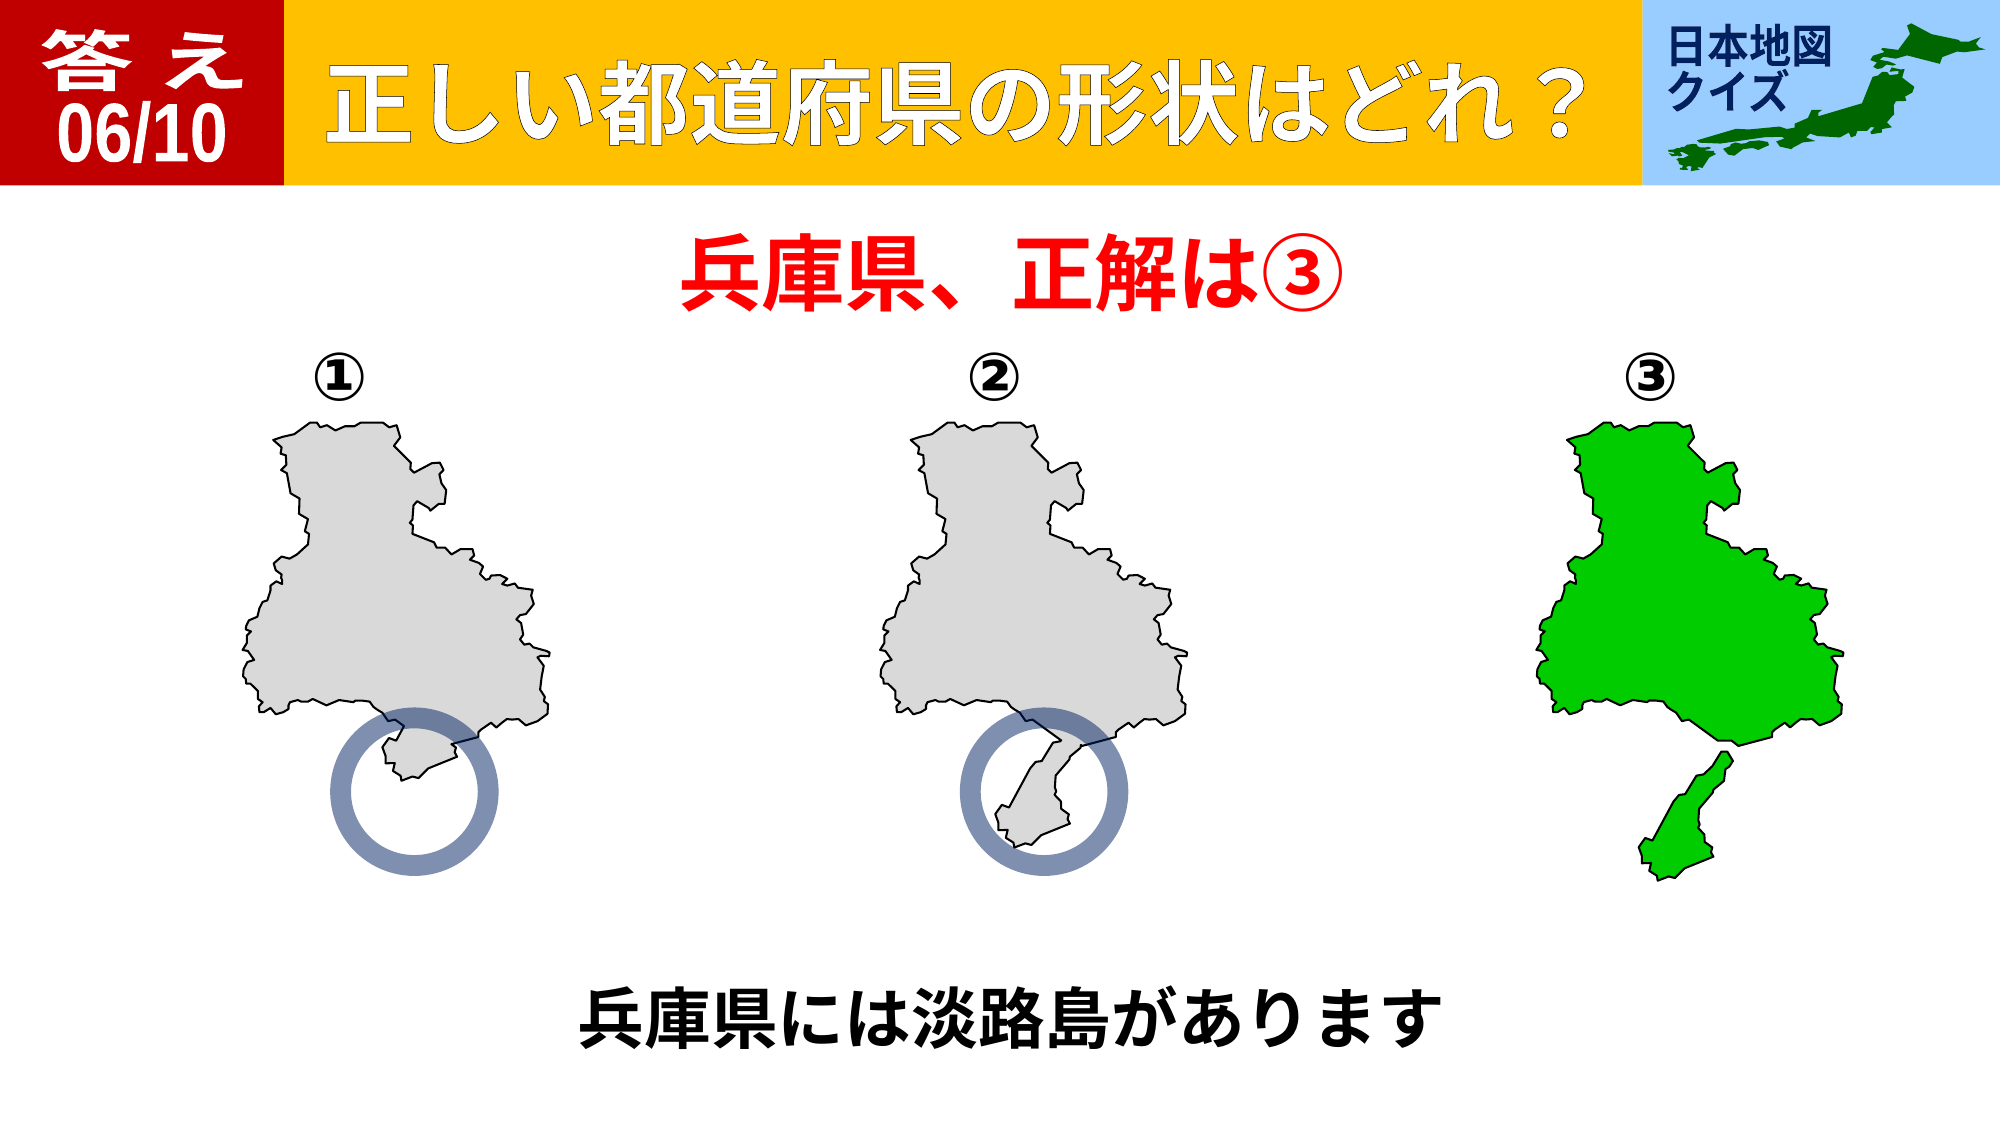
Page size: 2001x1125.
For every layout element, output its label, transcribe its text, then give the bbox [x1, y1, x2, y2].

text_box [240, 420, 552, 742]
text_box [878, 420, 1190, 744]
text_box [340, 717, 489, 866]
text_box ② [952, 329, 1039, 421]
text_box 兵庫県には淡路島があります [562, 969, 1461, 1064]
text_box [1536, 422, 1844, 881]
text_box ① [296, 326, 384, 421]
text_box [970, 717, 1118, 866]
text_box 兵庫県、正解は③ [663, 213, 1360, 329]
text_box ③ [1607, 326, 1694, 420]
